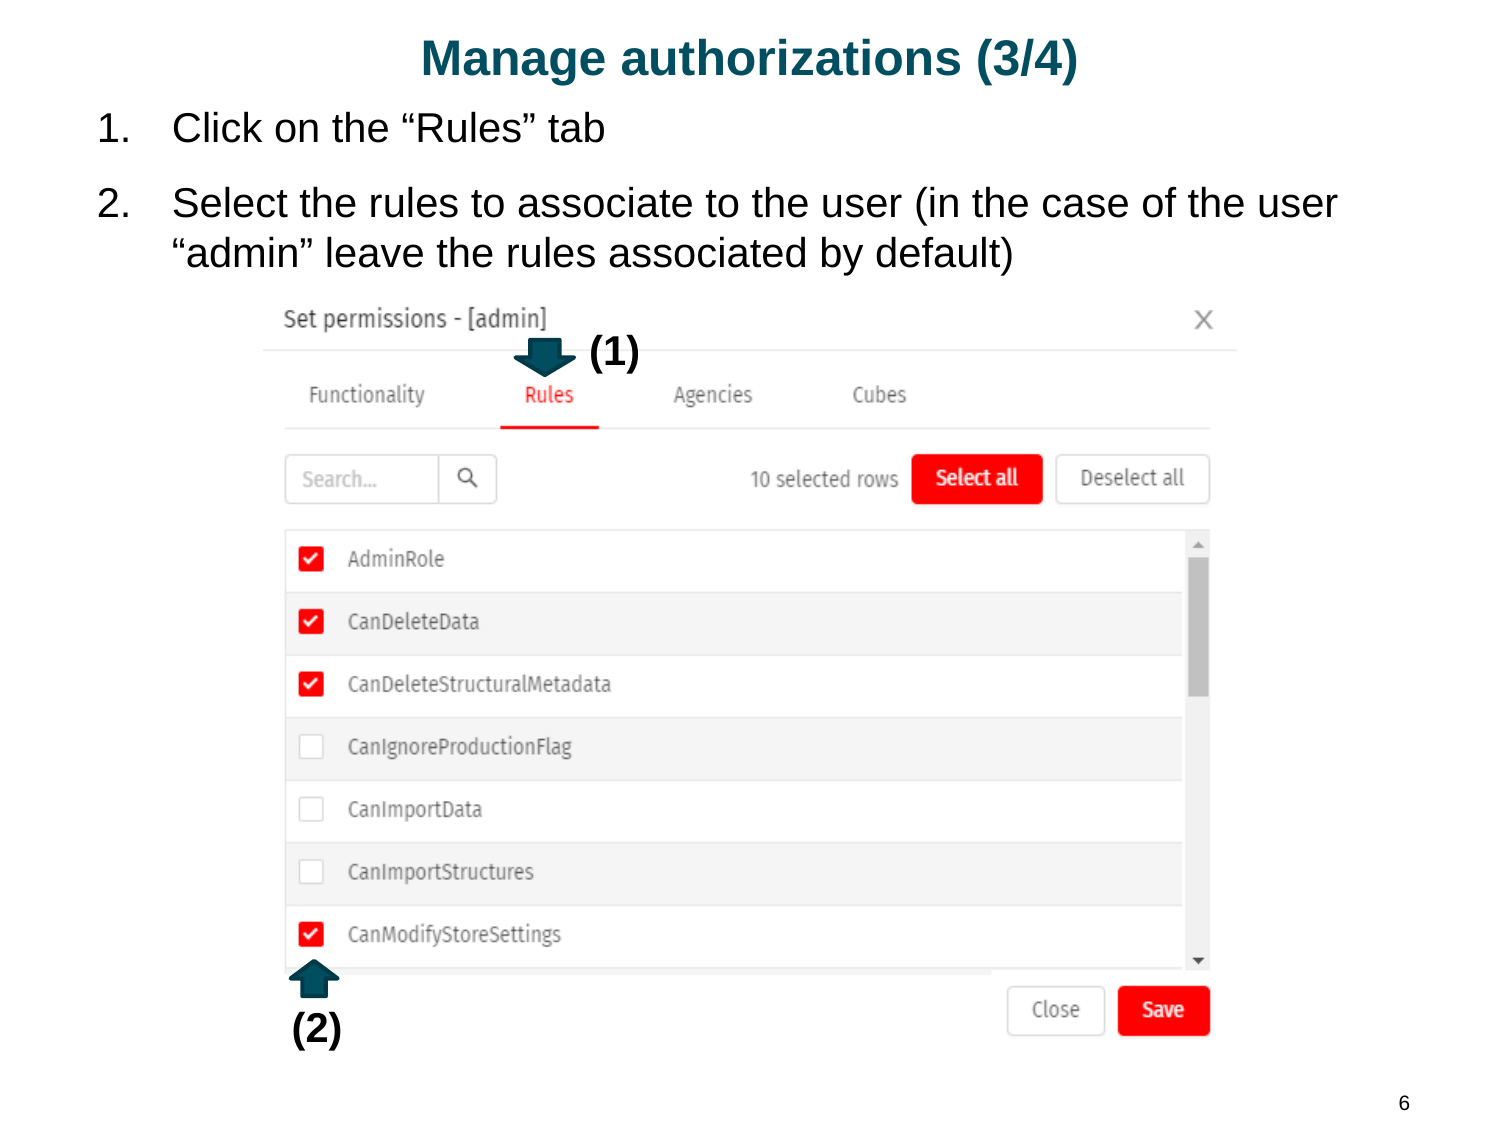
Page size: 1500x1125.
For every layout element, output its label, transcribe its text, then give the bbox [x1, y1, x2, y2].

title Manage authorizations (3/4) [75, 20, 1425, 91]
slide_number 6 [1074, 1082, 1425, 1125]
text_box Click on the “Rules” tab Select the rules to associate to the user (in the case of the user “admin” leave the rules associated by default) [82, 93, 1434, 359]
picture [262, 298, 1237, 1055]
